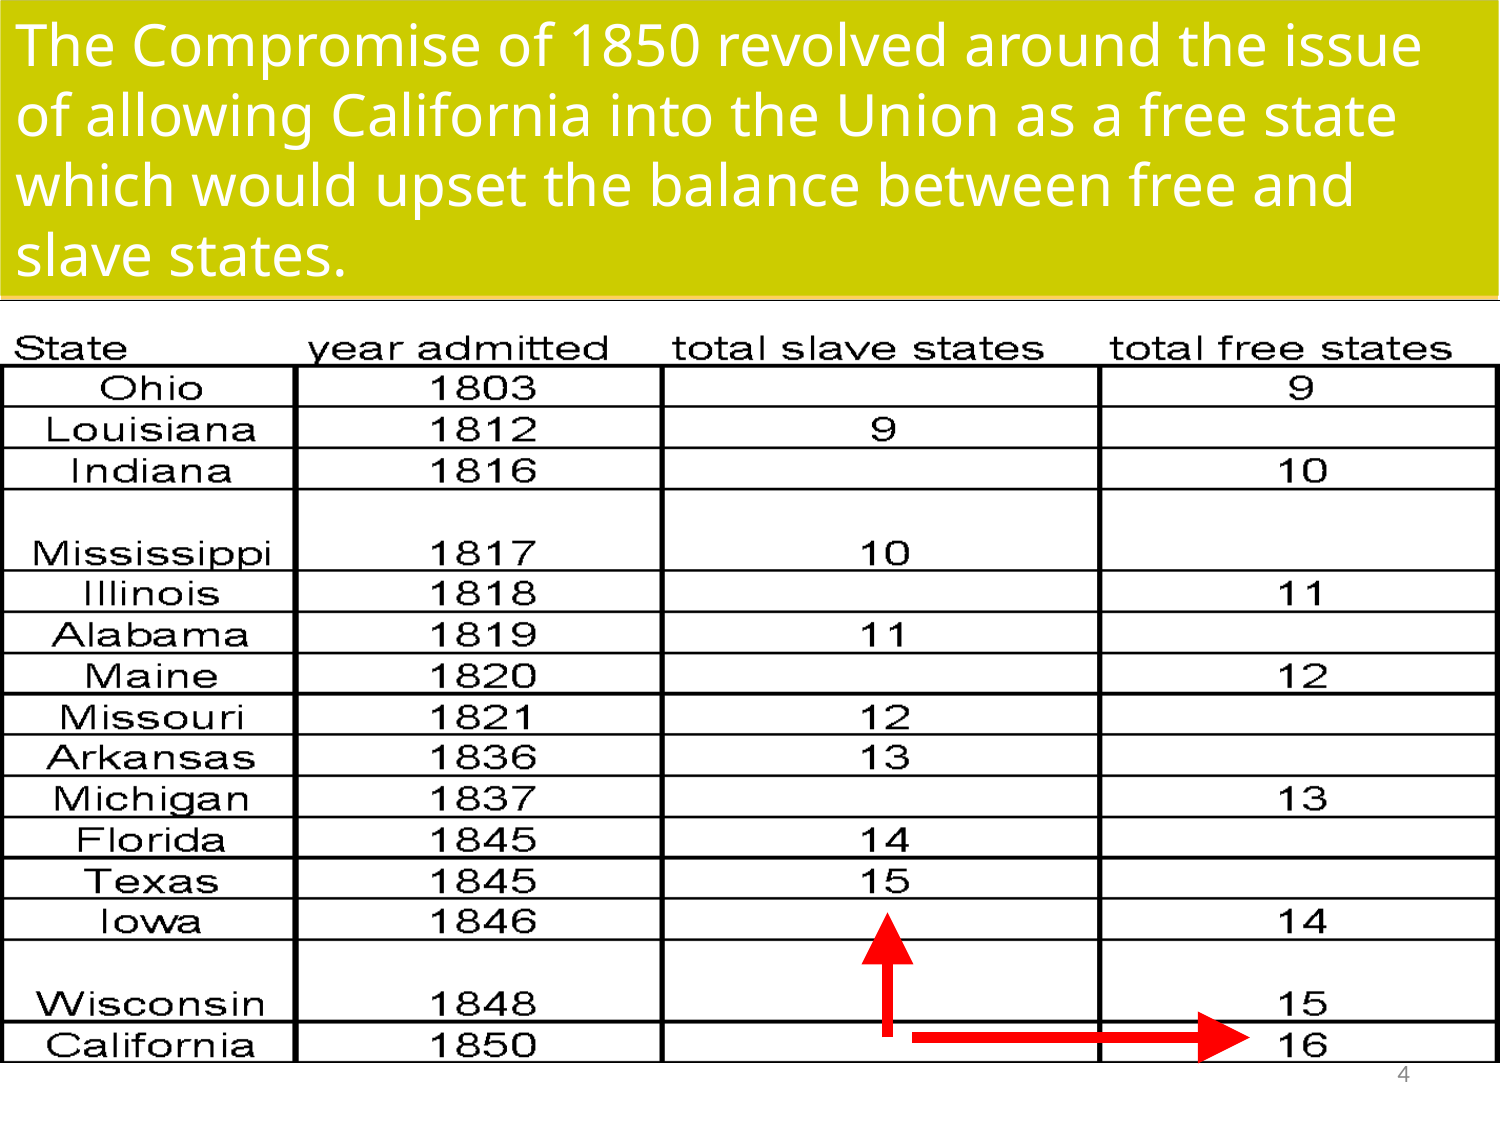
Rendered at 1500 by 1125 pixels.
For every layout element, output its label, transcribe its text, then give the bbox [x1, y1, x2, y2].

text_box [0, 0, 1500, 301]
text_box 4 [1074, 1071, 1425, 1103]
picture [0, 324, 1500, 1063]
